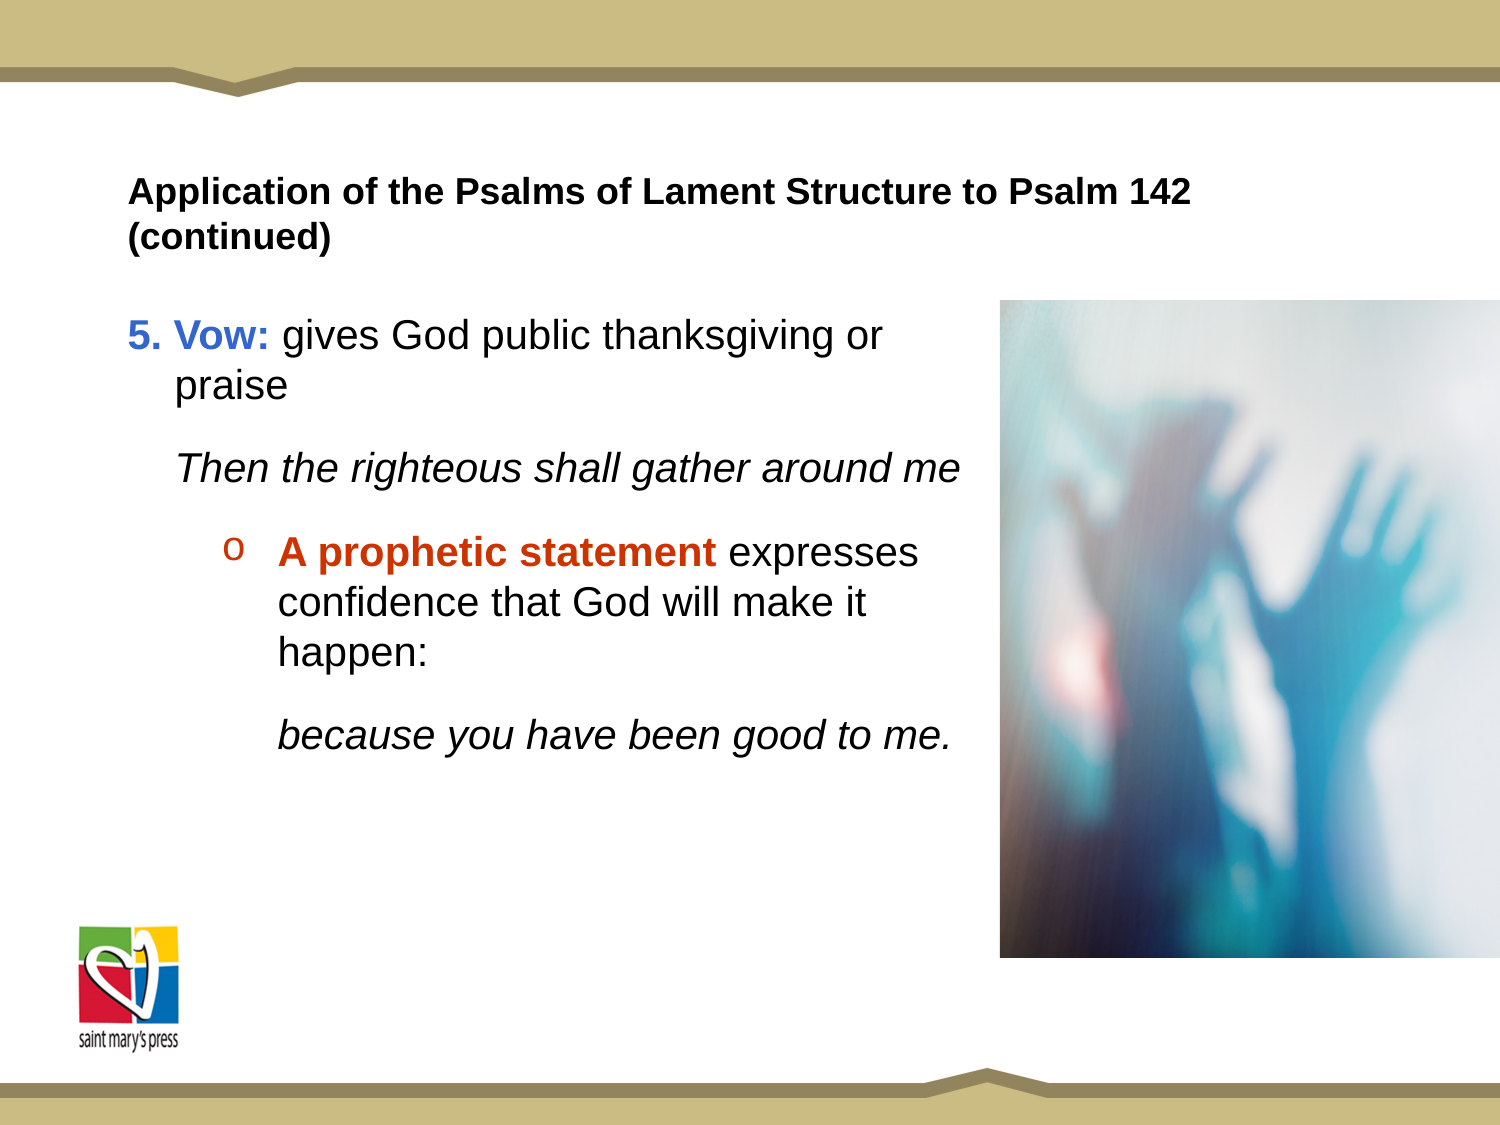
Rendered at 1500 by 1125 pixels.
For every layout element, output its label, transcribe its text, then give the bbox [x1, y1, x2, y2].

list 5. Vow: gives God public thanksgiving or praise Then the righteous shall gather around me A prophetic statement expresses confidence that God will make it happen: because you have been good to me. [112, 299, 988, 1000]
title Application of the Psalms of Lament Structure to Psalm 142 (continued) [112, 125, 1287, 300]
picture [0, 0, 1500, 1125]
